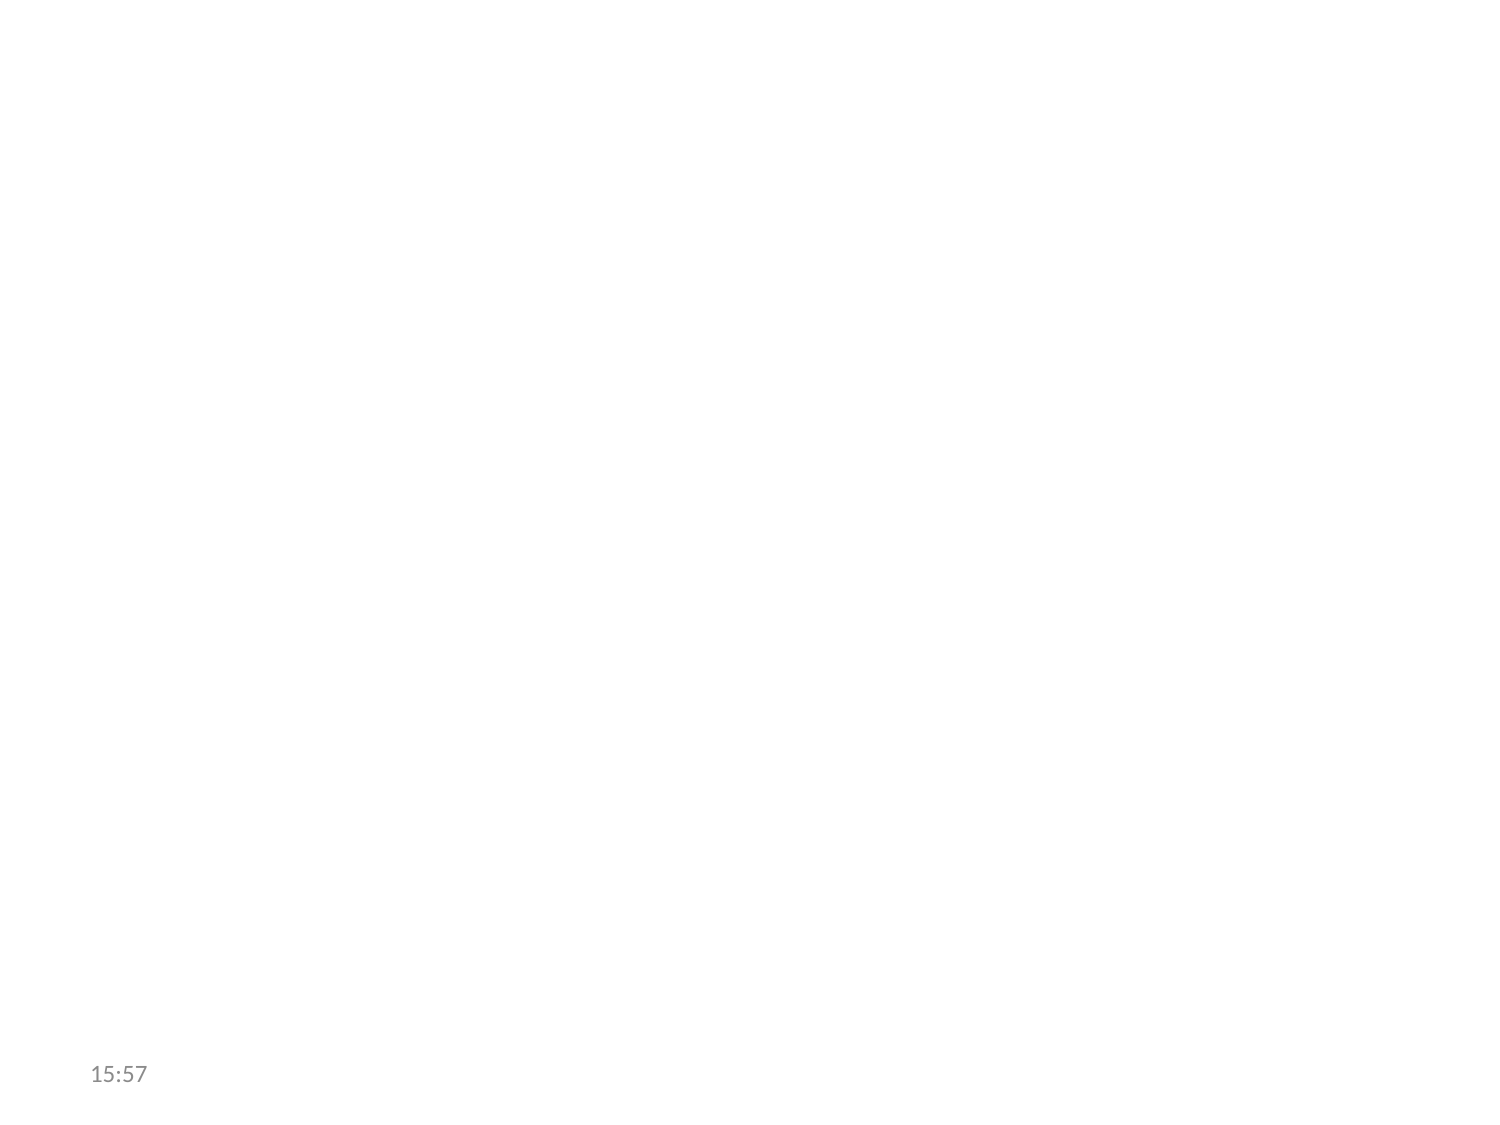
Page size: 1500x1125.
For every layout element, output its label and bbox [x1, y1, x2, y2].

slide_number [75, 1042, 425, 1103]
